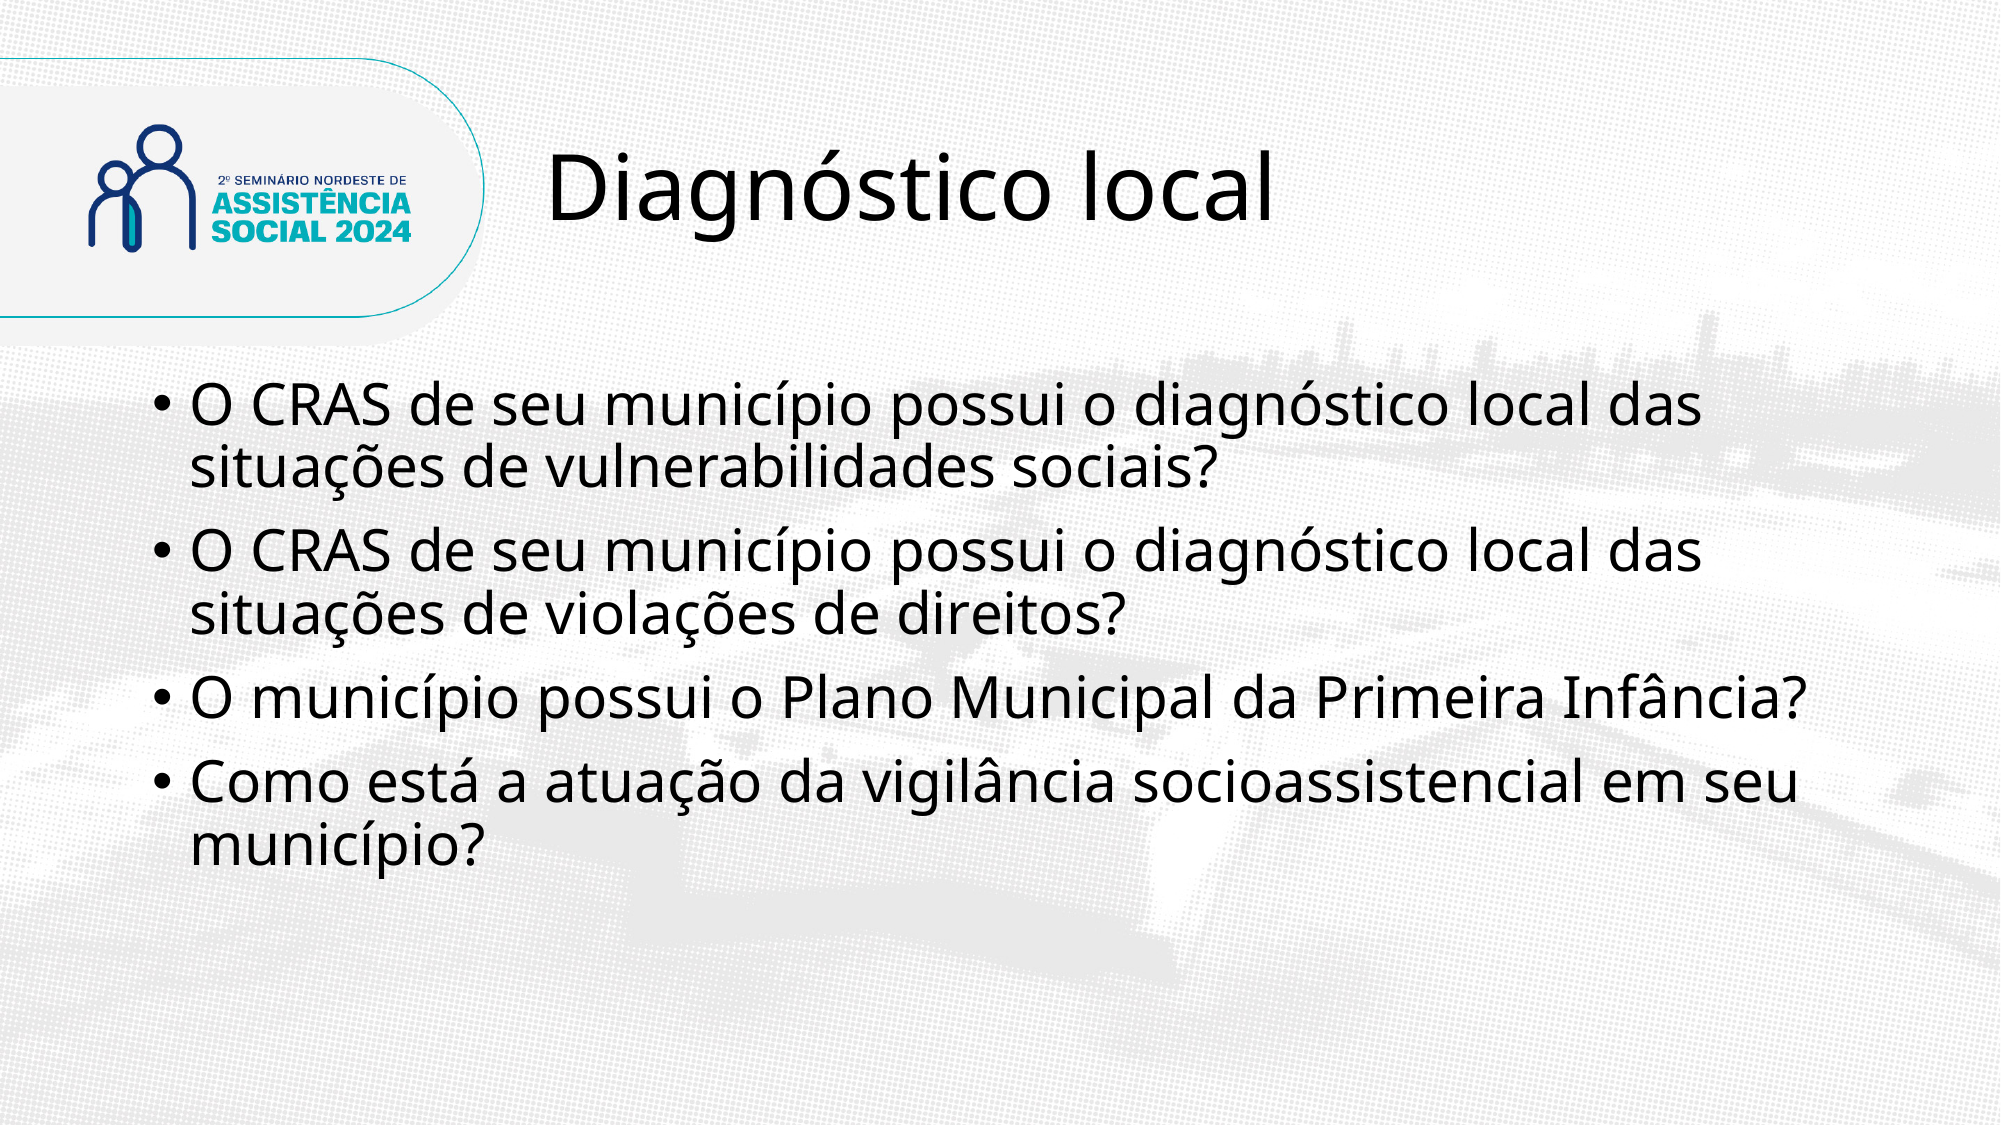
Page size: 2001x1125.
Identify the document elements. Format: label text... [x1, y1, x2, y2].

picture [0, 0, 2001, 1125]
list O CRAS de seu município possui o diagnóstico local das situações de vulnerabilidades sociais? O CRAS de seu município possui o diagnóstico local das situações de violações de direitos? O município possui o Plano Municipal da Primeira Infância? Como está a atuação da vigilância socioassistencial em seu município? [137, 367, 1863, 1081]
title Diagnóstico local [529, 82, 1863, 300]
